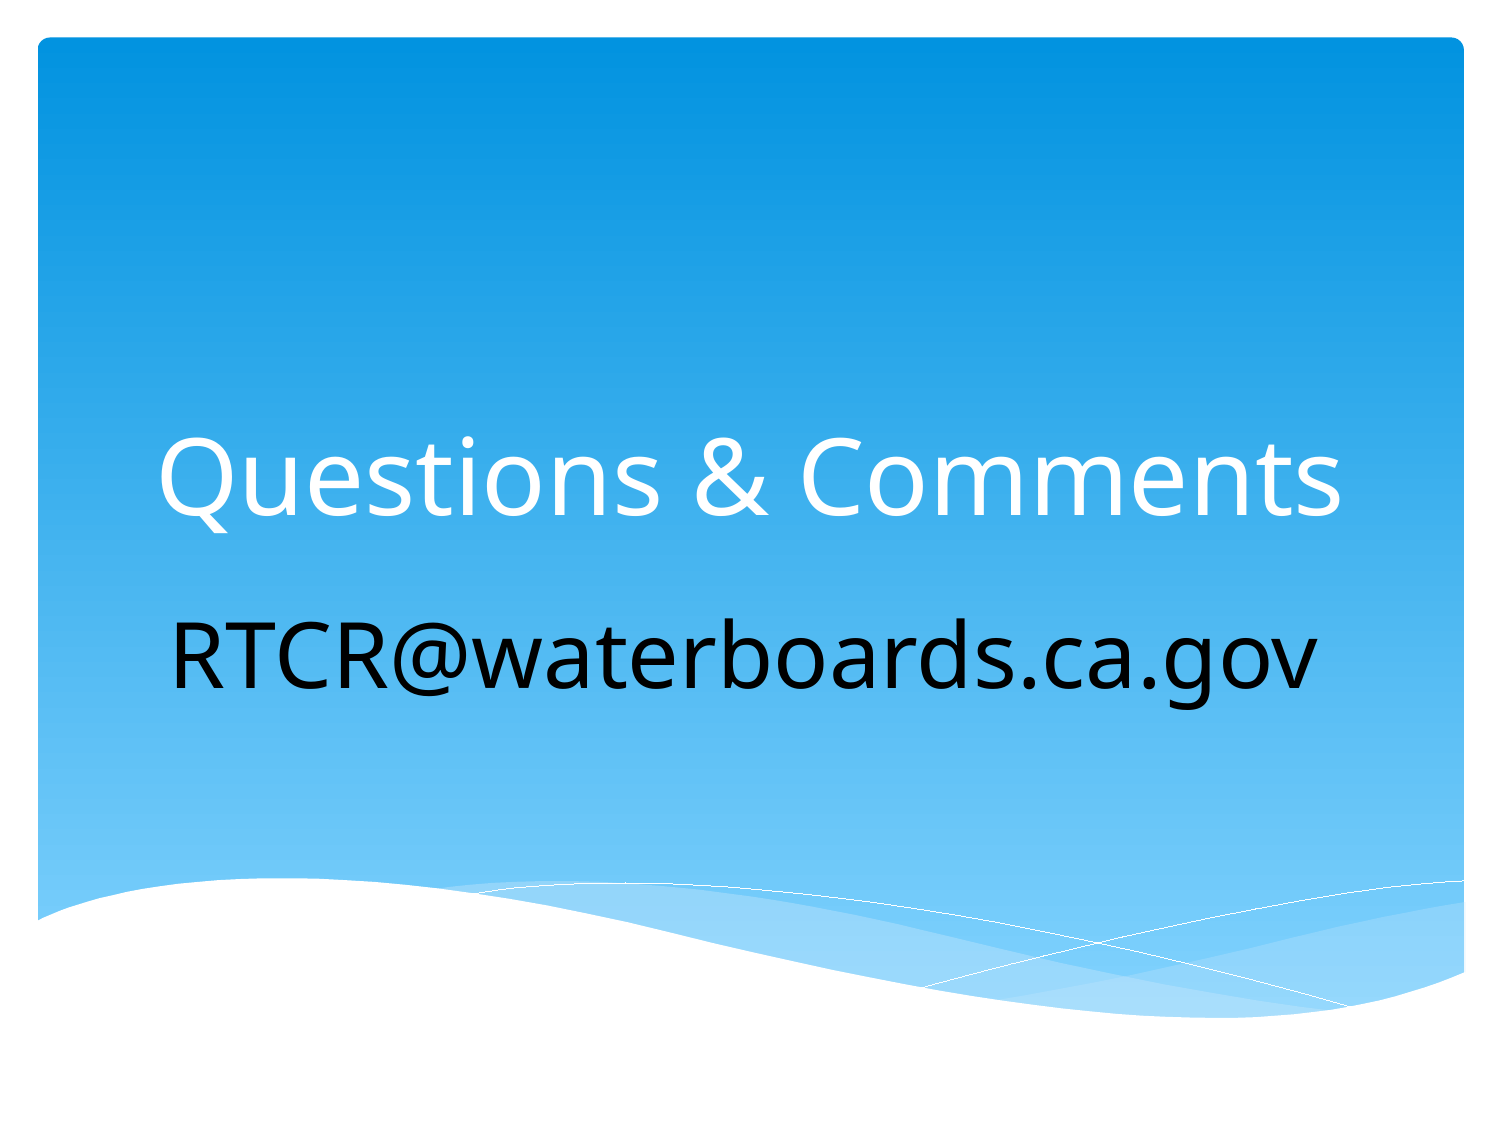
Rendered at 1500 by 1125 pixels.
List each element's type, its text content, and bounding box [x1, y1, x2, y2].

title Questions & Comments [112, 262, 1388, 555]
subtitle RTCR@waterboards.ca.gov [137, 583, 1350, 825]
